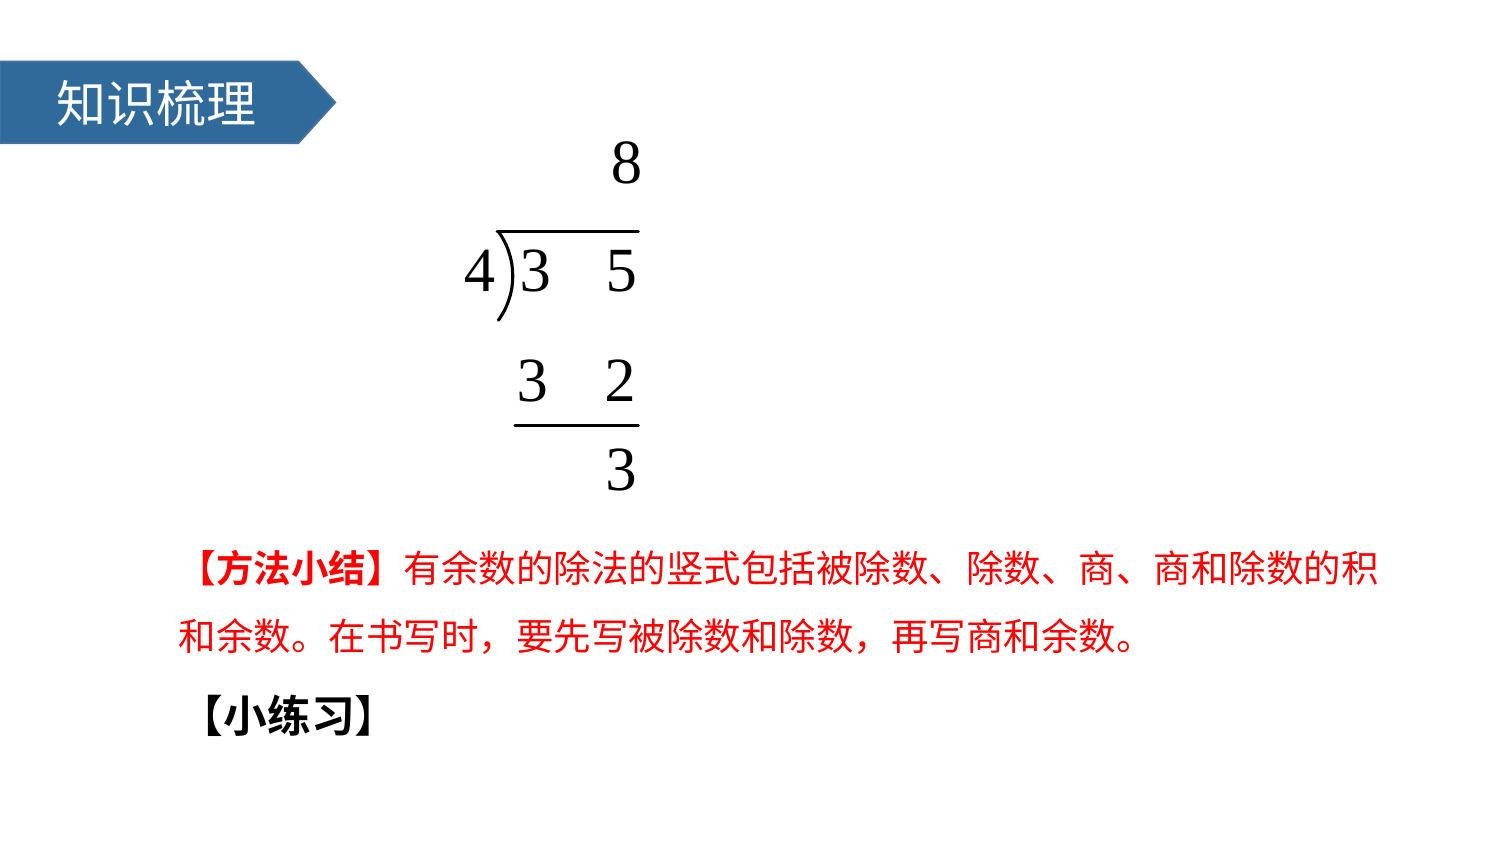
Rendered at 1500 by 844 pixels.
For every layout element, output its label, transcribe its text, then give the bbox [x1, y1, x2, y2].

text_box 【方法小结】有余数的除法的竖式包括被除数、除数、商、商和除数的积和余数。在书写时，要先写被除数和除数，再写商和余数。 [167, 517, 1391, 664]
text_box 知识梳理 [0, 61, 336, 144]
text_box 【小练习】 [168, 682, 410, 747]
picture [454, 124, 653, 518]
